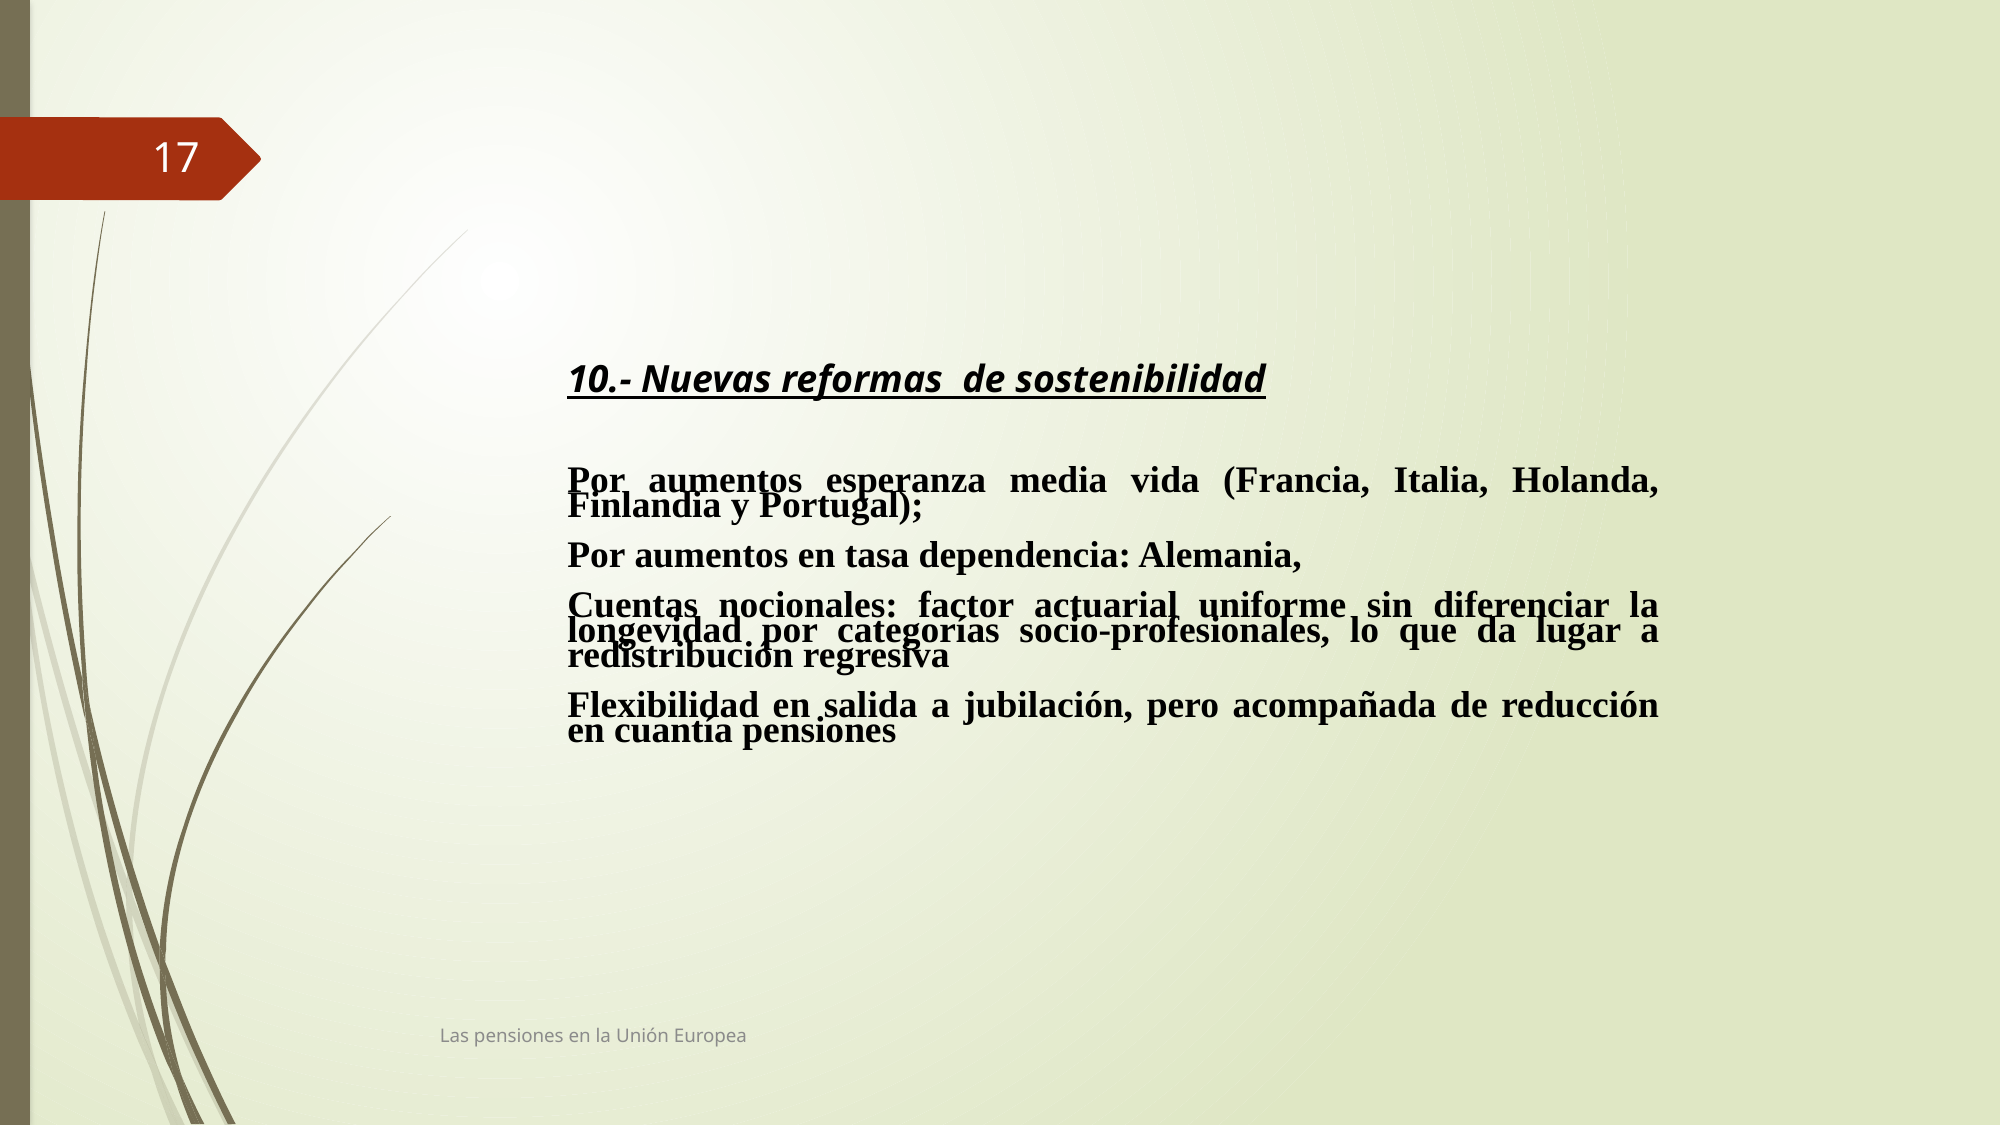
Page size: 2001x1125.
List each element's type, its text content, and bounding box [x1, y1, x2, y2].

text_box 10.- Nuevas reformas de sostenibilidad Por aumentos esperanza media vida (Francia, Italia, Holanda, Finlandia y Portugal); Por aumentos en tasa dependencia: Alemania, Cuentas nocionales: factor actuarial uniforme sin diferenciar la longevidad por categorías socio-profesionales, lo que da lugar a redistribución regresiva Flexibilidad en salida a jubilación, pero acompañada de reducción en cuantía pensiones [463, 367, 1675, 758]
slide_number 17 [87, 129, 216, 190]
footer Las pensiones en la Unión Europea [424, 1006, 1675, 1067]
